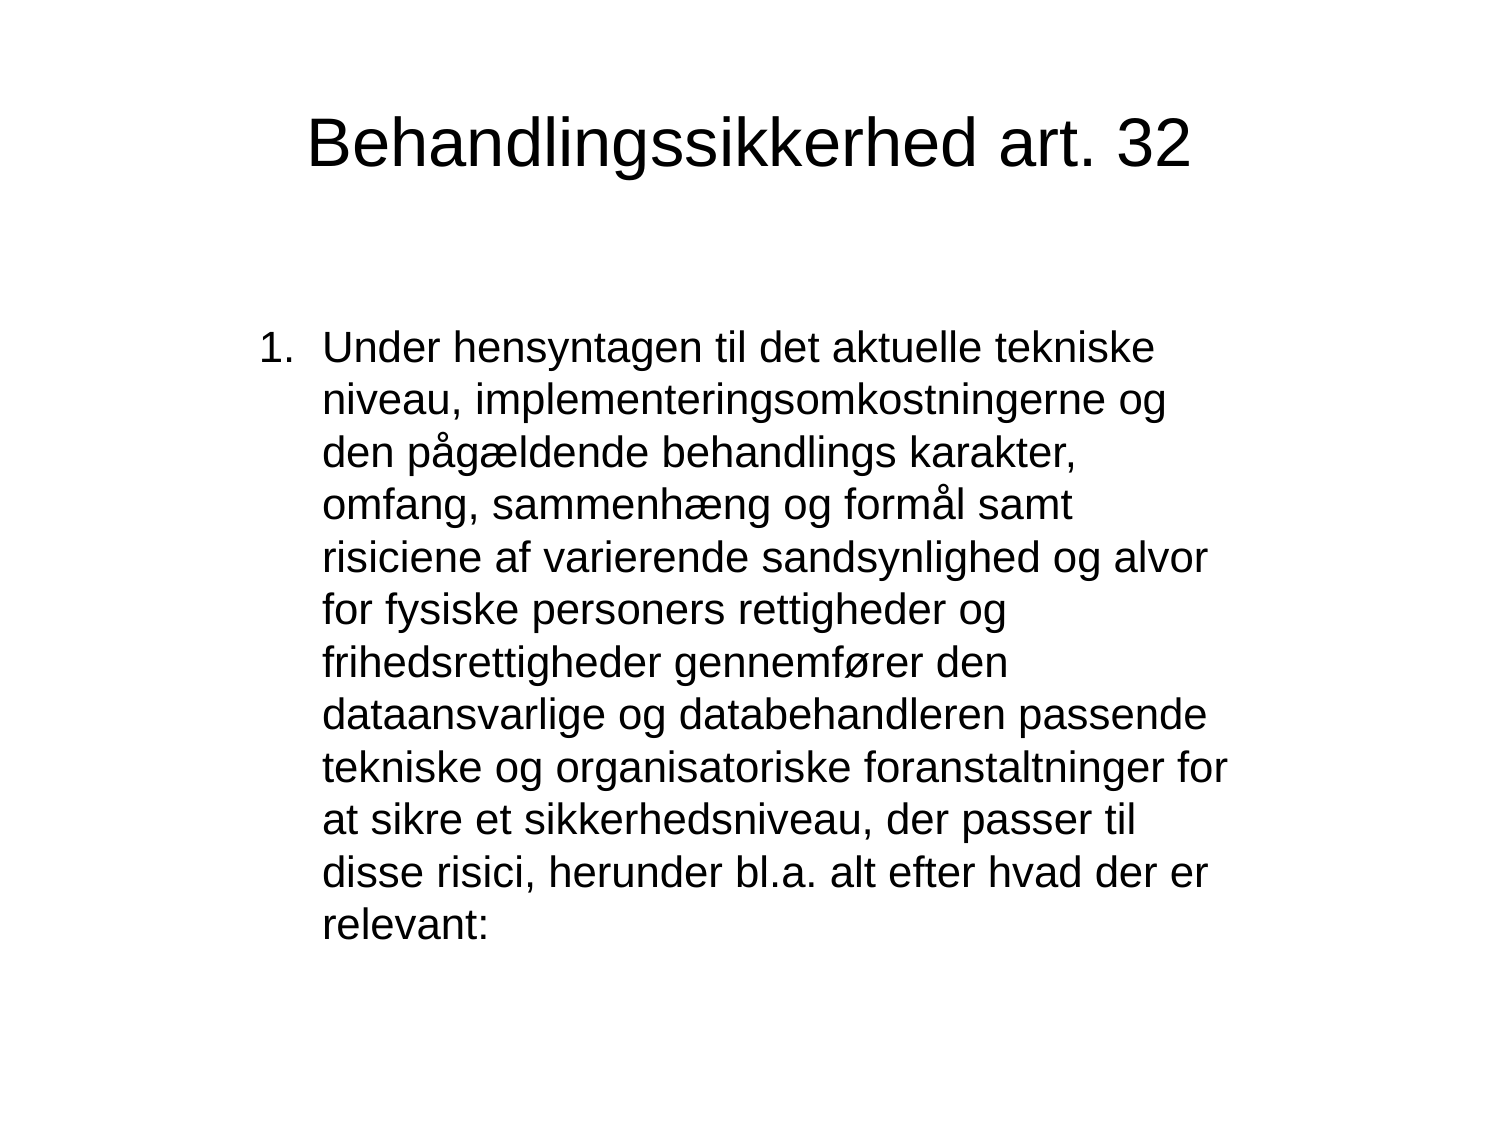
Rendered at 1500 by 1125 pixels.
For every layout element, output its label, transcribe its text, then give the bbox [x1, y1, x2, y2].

title Behandlingssikkerhed art. 32 [75, 45, 1425, 233]
list Under hensyntagen til det aktuelle tekniske niveau, implementeringsomkostningerne og den pågældende behandlings karakter, omfang, sammenhæng og formål samt risiciene af varierende sandsynlighed og alvor for fysiske personers rettigheder og frihedsrettigheder gennemfører den dataansvarlige og databehandleren passende tekniske og organisatoriske foranstaltninger for at sikre et sikkerhedsniveau, der passer til disse risici, herunder bl.a. alt efter hvad der er relevant: [243, 311, 1257, 869]
